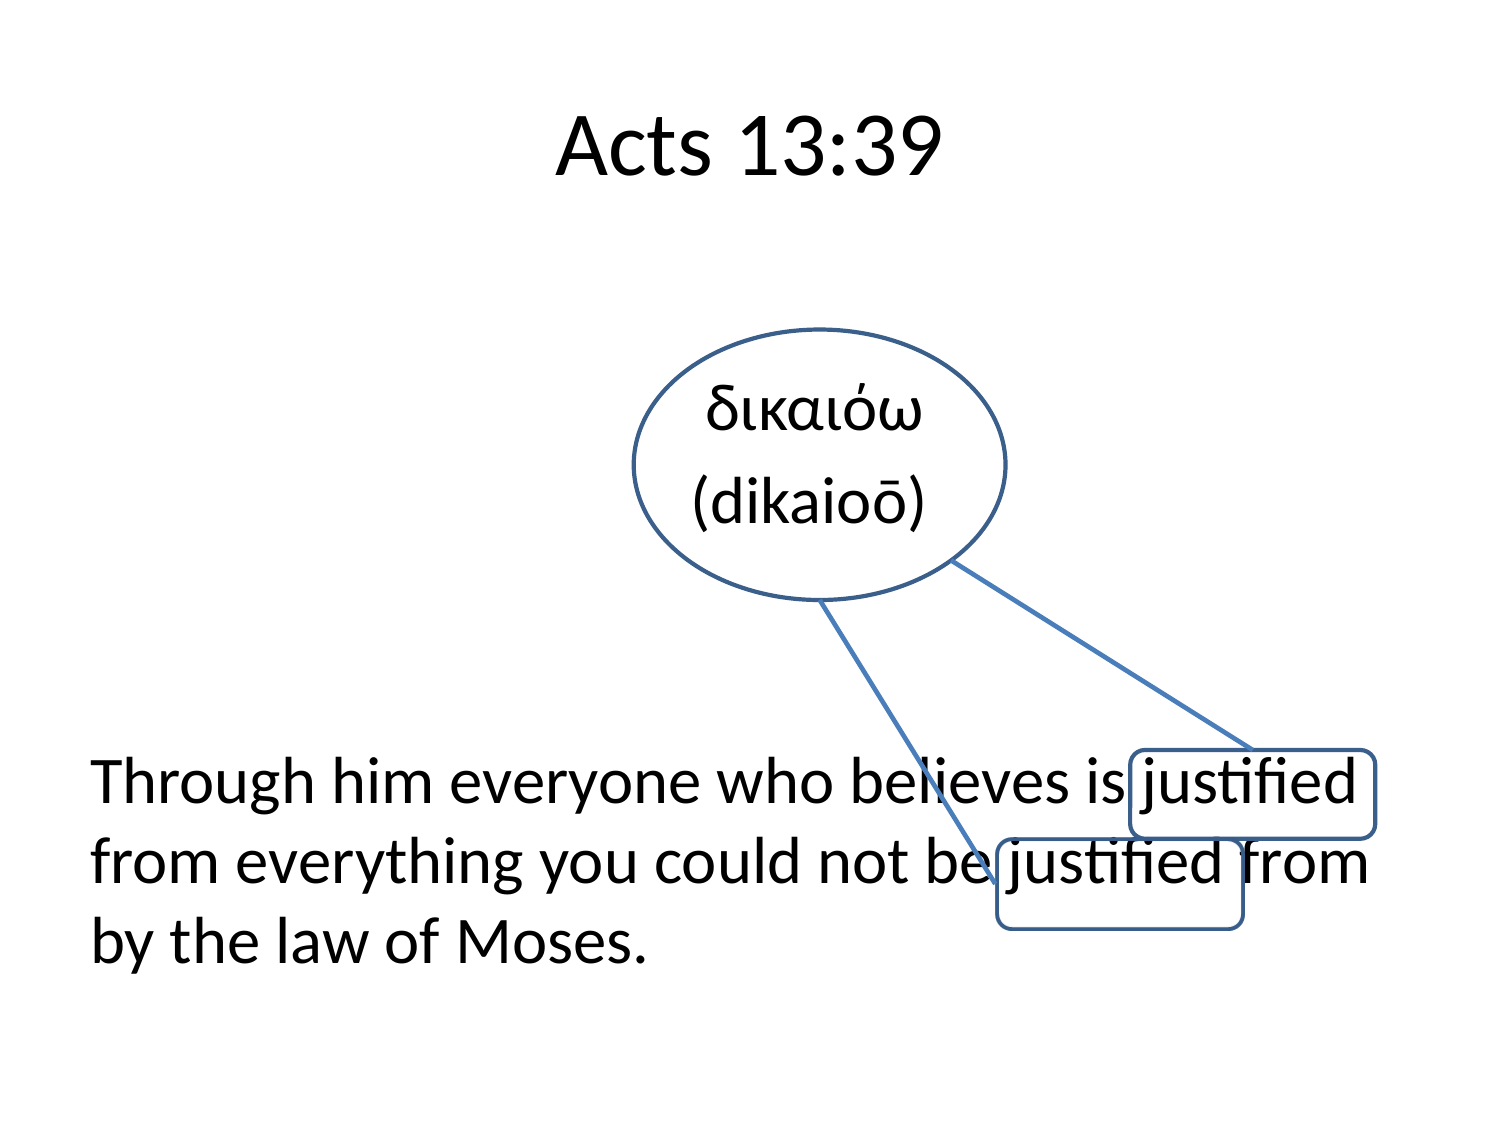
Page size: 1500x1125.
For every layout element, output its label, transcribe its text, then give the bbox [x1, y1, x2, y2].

text_box [1128, 747, 1378, 841]
title Acts 13:39 [75, 45, 1425, 233]
picture [994, 837, 1245, 931]
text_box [819, 599, 996, 885]
list δικαιόω (dikaioō) Through him everyone who believes is justified from everything you could not be justified from by the law of Moses. [75, 262, 1425, 1005]
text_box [950, 560, 1254, 751]
text_box [631, 327, 1008, 603]
